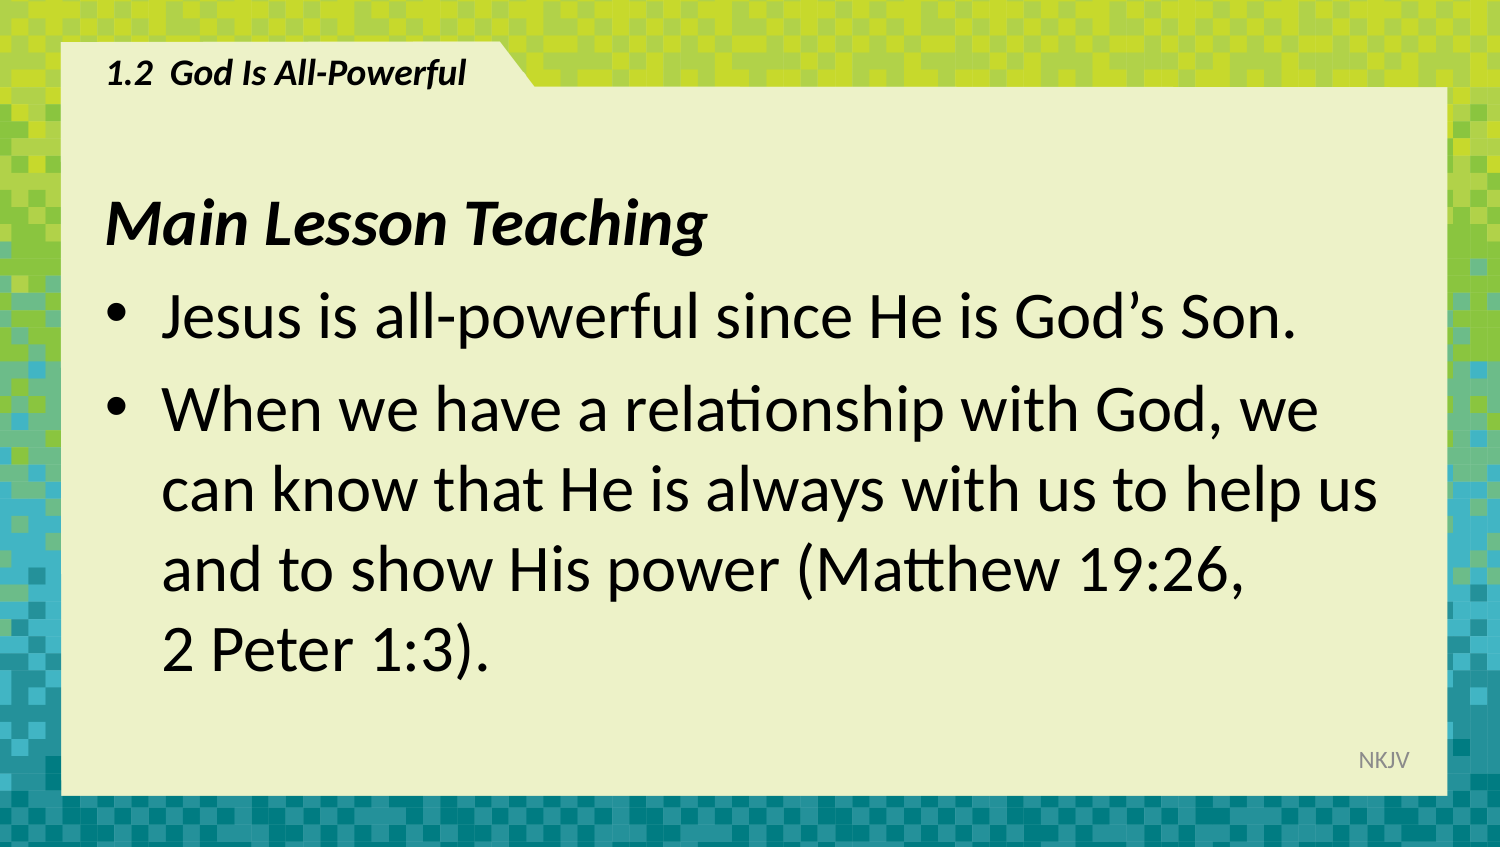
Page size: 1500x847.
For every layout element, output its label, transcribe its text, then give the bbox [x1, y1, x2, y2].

list Main Lesson Teaching Jesus is all-powerful since He is God’s Son. When we have a relationship with God, we can know that He is always with us to help us and to show His power (Matthew 19:26, 2 Peter 1:3). [89, 141, 1403, 722]
footer NKJV [950, 736, 1425, 782]
picture [0, 0, 1500, 847]
title 1.2 God Is All-Powerful [89, 33, 1420, 108]
